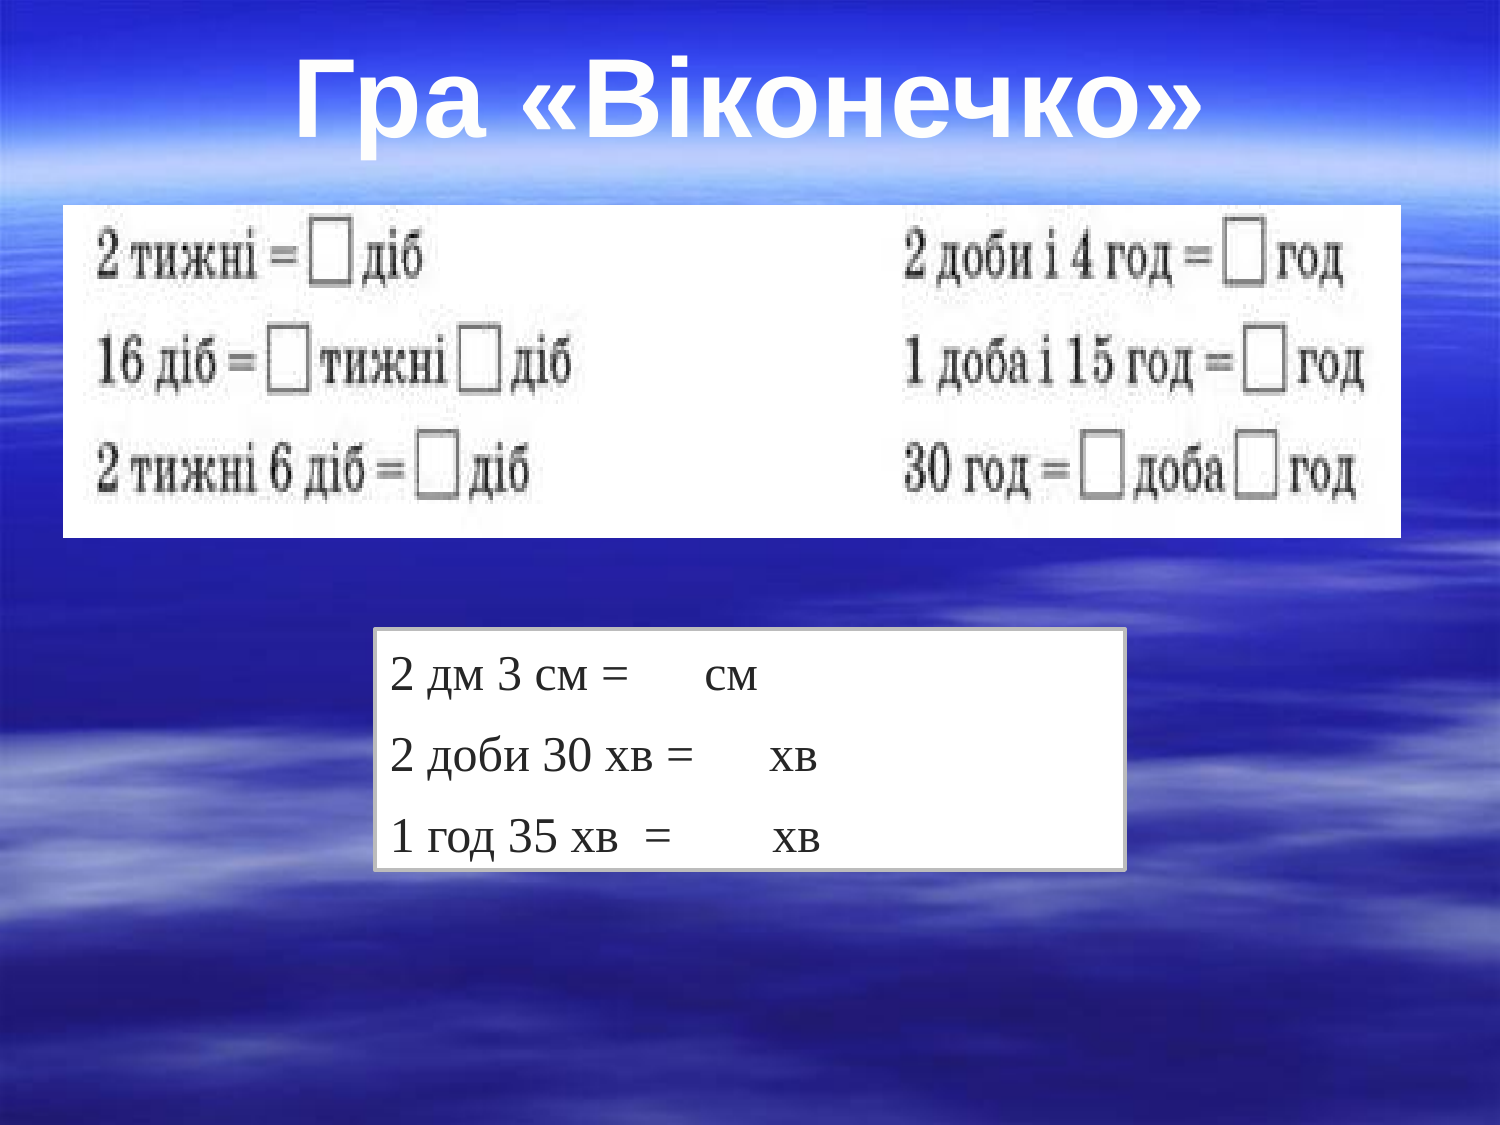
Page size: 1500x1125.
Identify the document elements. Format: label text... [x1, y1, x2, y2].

text_box 2 дм 3 см = см 2 доби 30 хв = хв 1 год 35 хв = хв [373, 627, 1127, 872]
text_box Гра «Віконечко» [277, 17, 1223, 168]
picture [0, 0, 1500, 1125]
